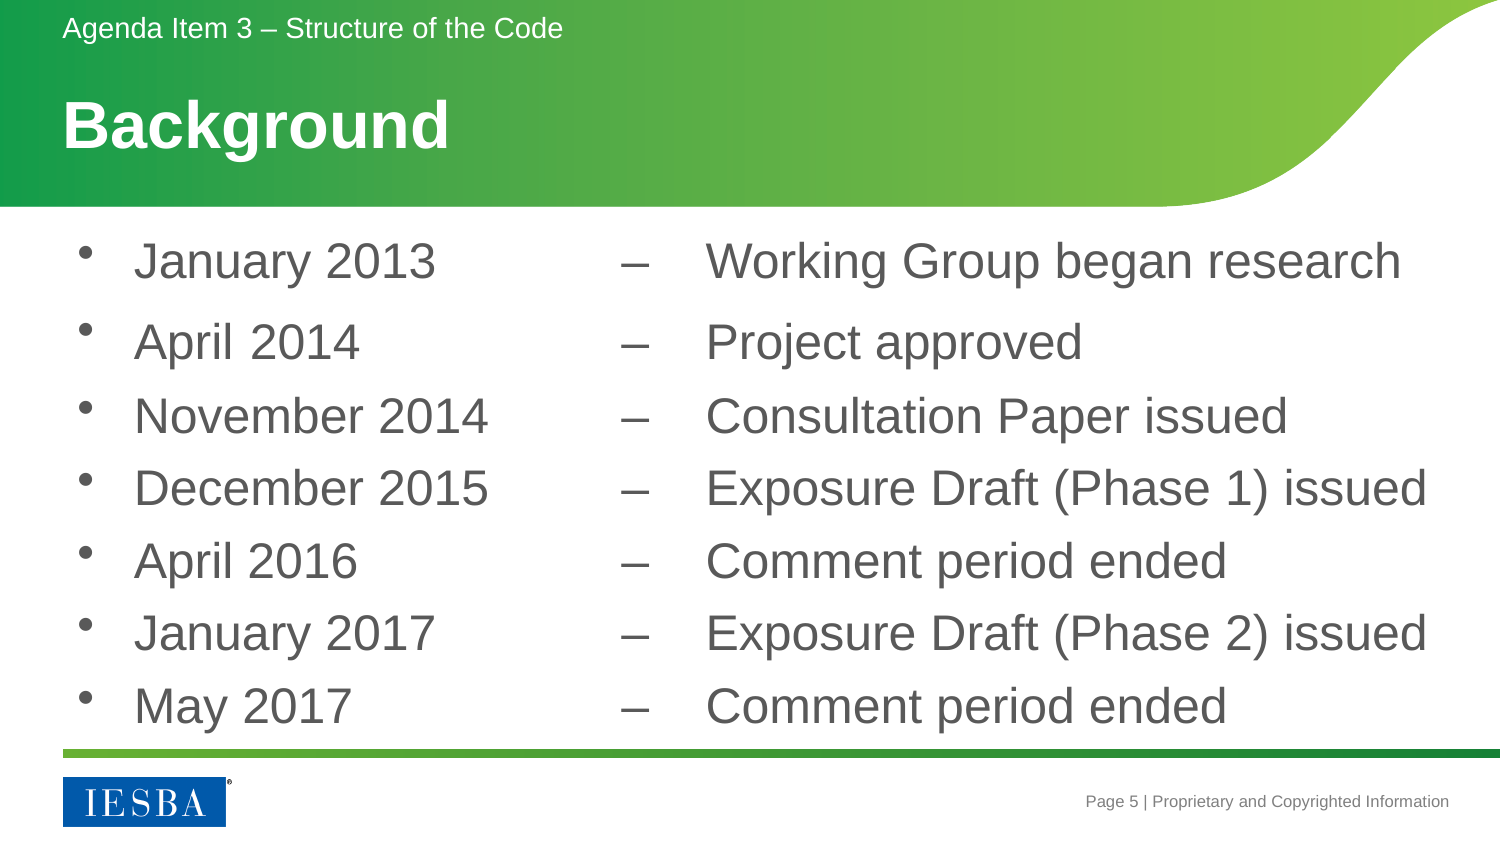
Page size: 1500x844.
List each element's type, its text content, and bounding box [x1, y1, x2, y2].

title Background [62, 59, 1338, 185]
picture [0, 0, 1500, 207]
picture [63, 777, 232, 827]
list January 2013 – Working Group began research April 2014 – Project approved November 2014 – Consultation Paper issued December 2015 – Exposure Draft (Phase 1) issued April 2016 – Comment period ended January 2017 – Exposure Draft (Phase 2) issued May 2017 – Comment period ended [62, 220, 1450, 724]
subtitle Agenda Item 3 – Structure of the Code [62, 9, 825, 47]
